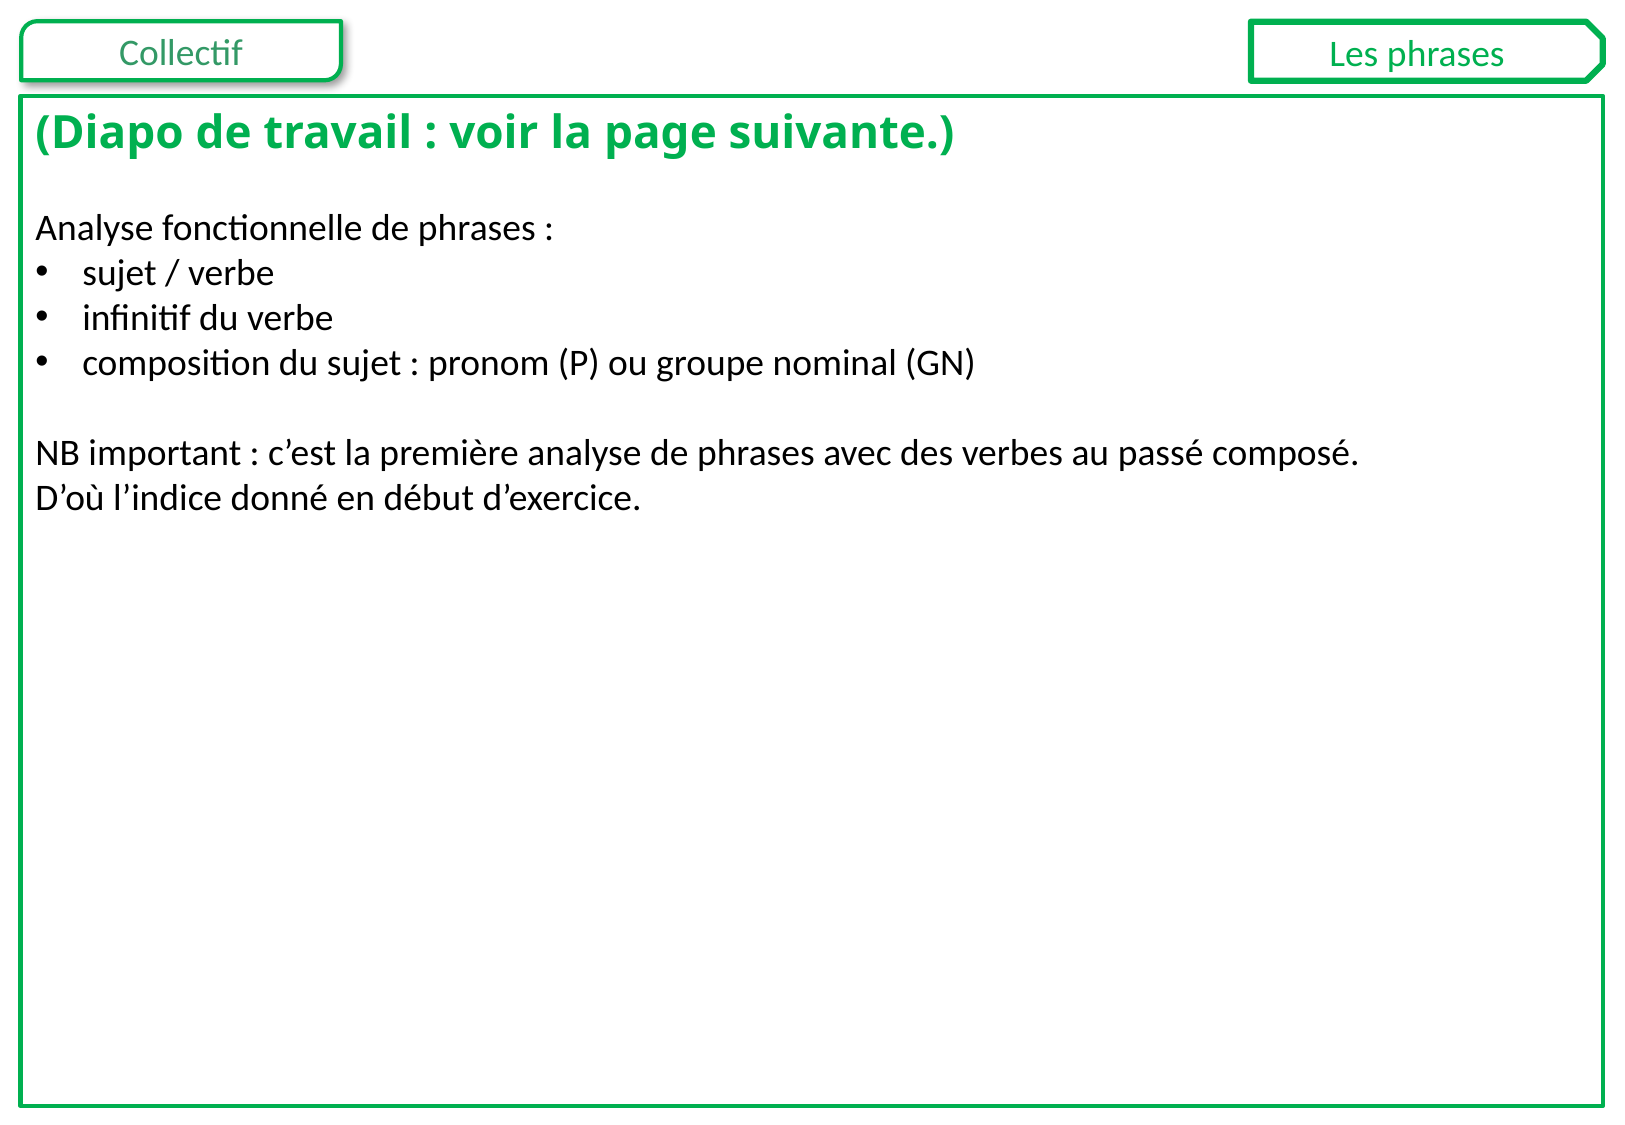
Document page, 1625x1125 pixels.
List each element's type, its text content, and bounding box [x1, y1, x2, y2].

list (Diapo de travail : voir la page suivante.) Analyse fonctionnelle de phrases : sujet / verbe infinitif du verbe composition du sujet : pronom (P) ou groupe nominal (GN) NB important : c’est la première analyse de phrases avec des verbes au passé composé. D’où l’indice donné en début d’exercice. [18, 94, 1605, 1108]
list Les phrases [1250, 21, 1584, 81]
